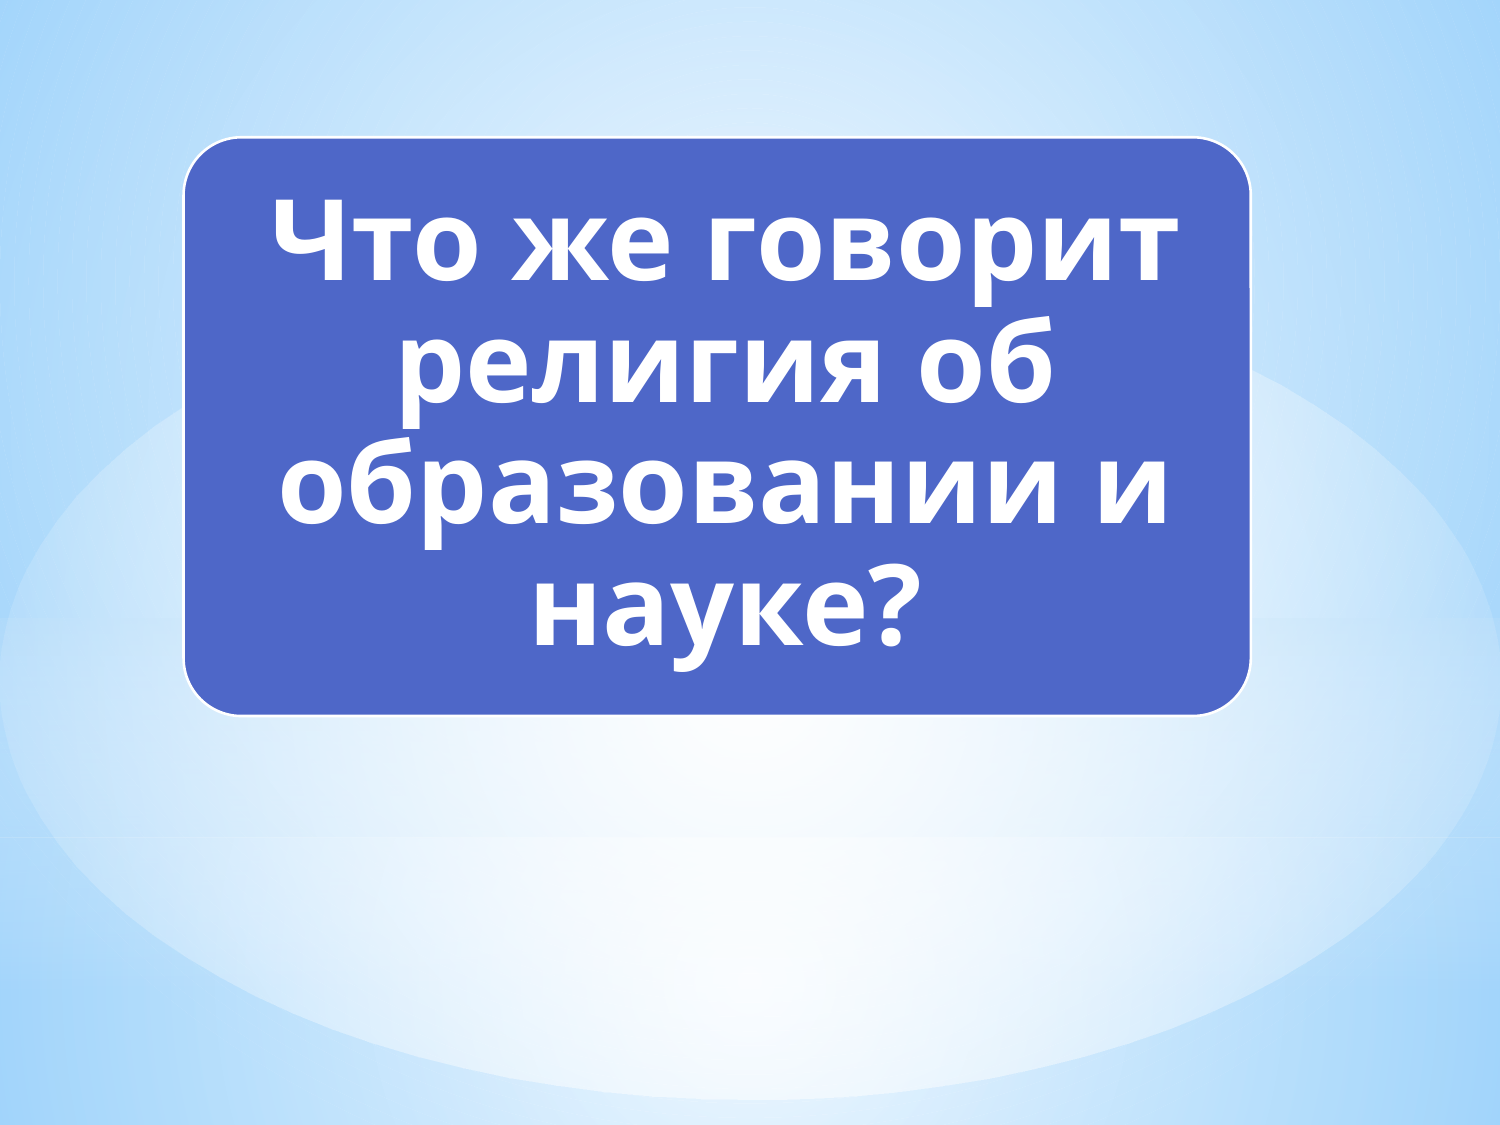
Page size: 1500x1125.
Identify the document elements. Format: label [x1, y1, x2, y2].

text_box [182, 136, 1252, 717]
